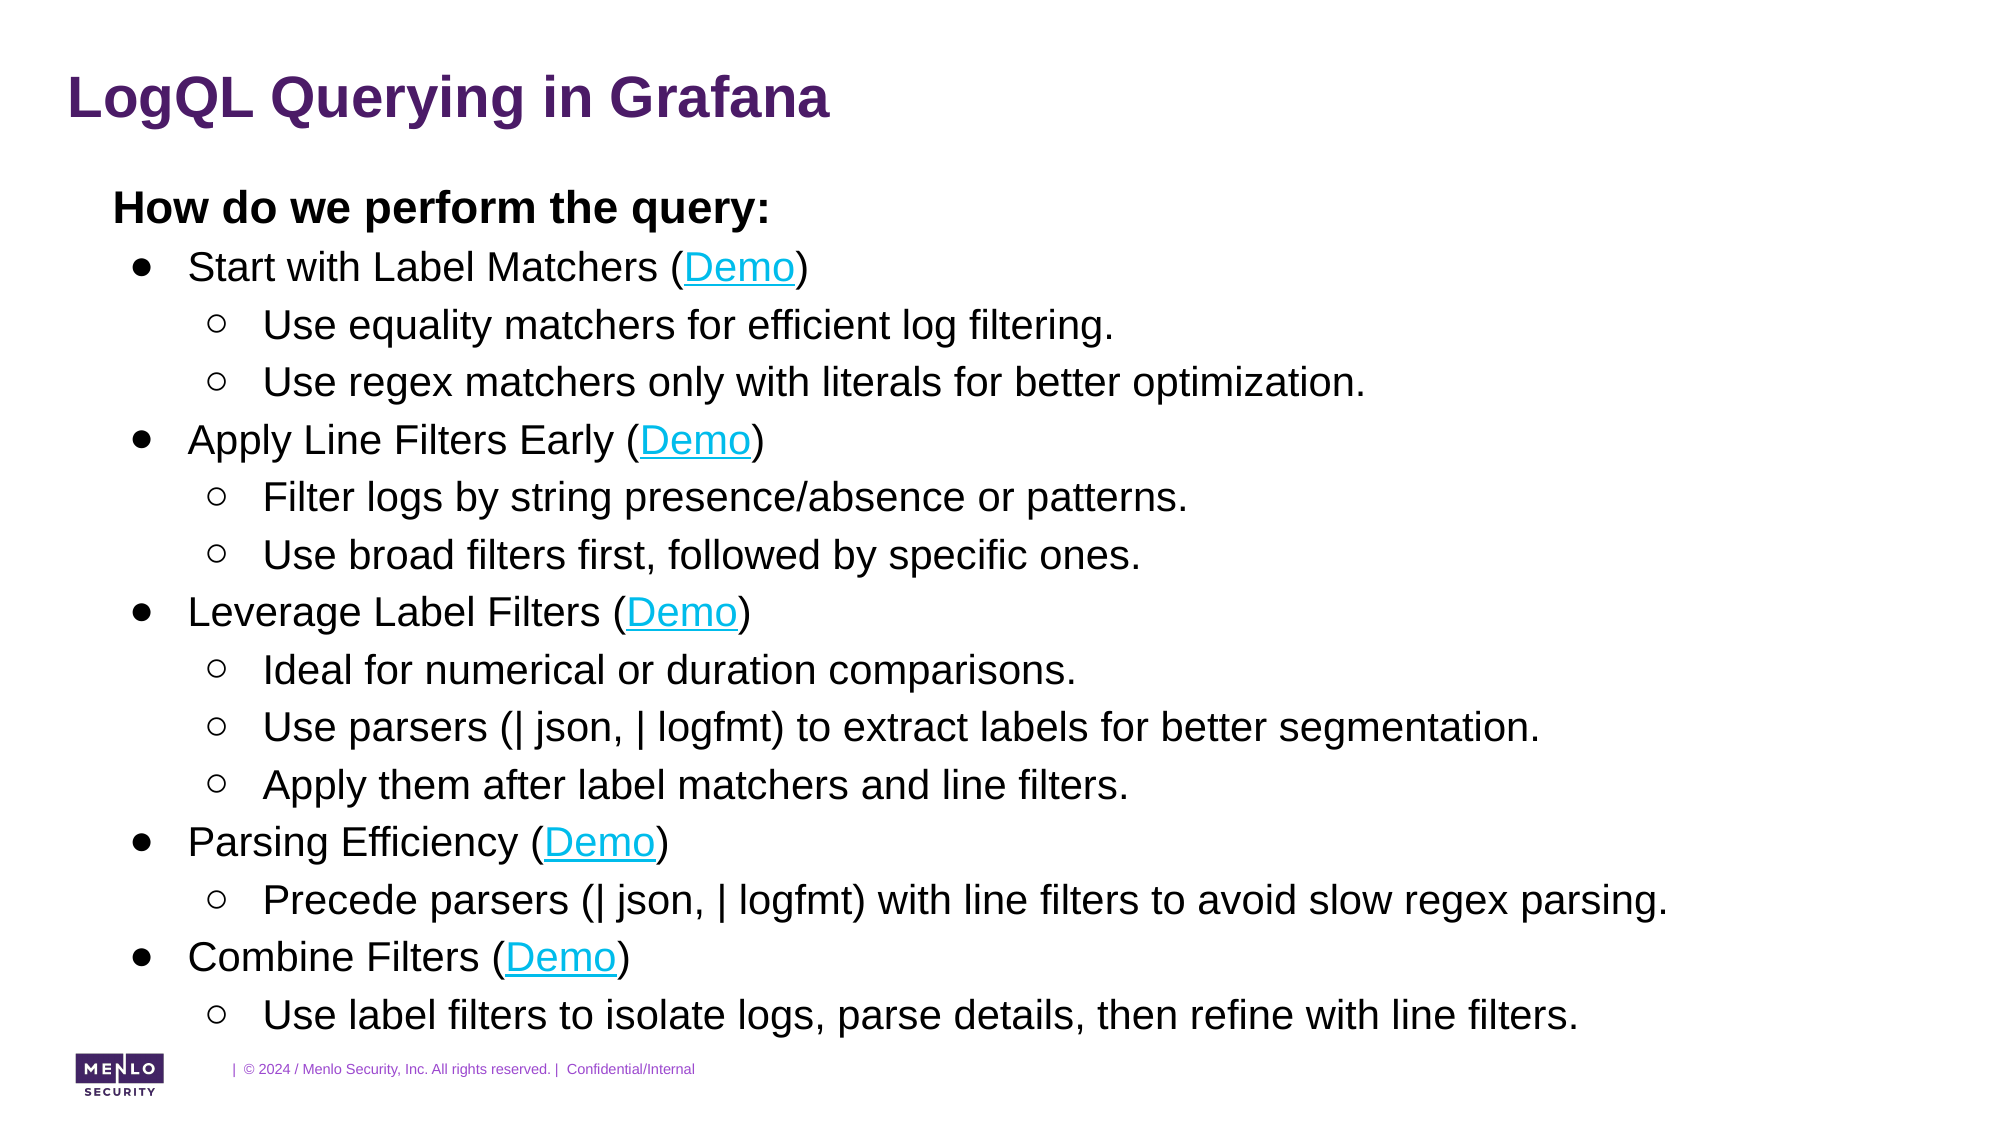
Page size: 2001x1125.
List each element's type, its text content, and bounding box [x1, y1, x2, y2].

footer | © 2024 / Menlo Security, Inc. All rights reserved. | Confidential/Internal [232, 1053, 1100, 1084]
title LogQL Querying in Grafana [67, 58, 1929, 163]
text_box How do we perform the query: Start with Label Matchers (Demo) Use equality matchers for efficient log filtering. Use regex matchers only with literals for better optimization. Apply Line Filters Early (Demo) Filter logs by string presence/absence or patterns. Use broad filters first, followed by specific ones. Leverage Label Filters (Demo) Ideal for numerical or duration comparisons. Use parsers (| json, | logfmt) to extract labels for better segmentation. Apply them after label matchers and line filters. Parsing Efficiency (Demo) Precede parsers (| json, | logfmt) with line filters to avoid slow regex parsing. Combine Filters (Demo) Use label filters to isolate logs, parse details, then refine with line filters. [97, 154, 1899, 1044]
picture [46, 1024, 193, 1125]
